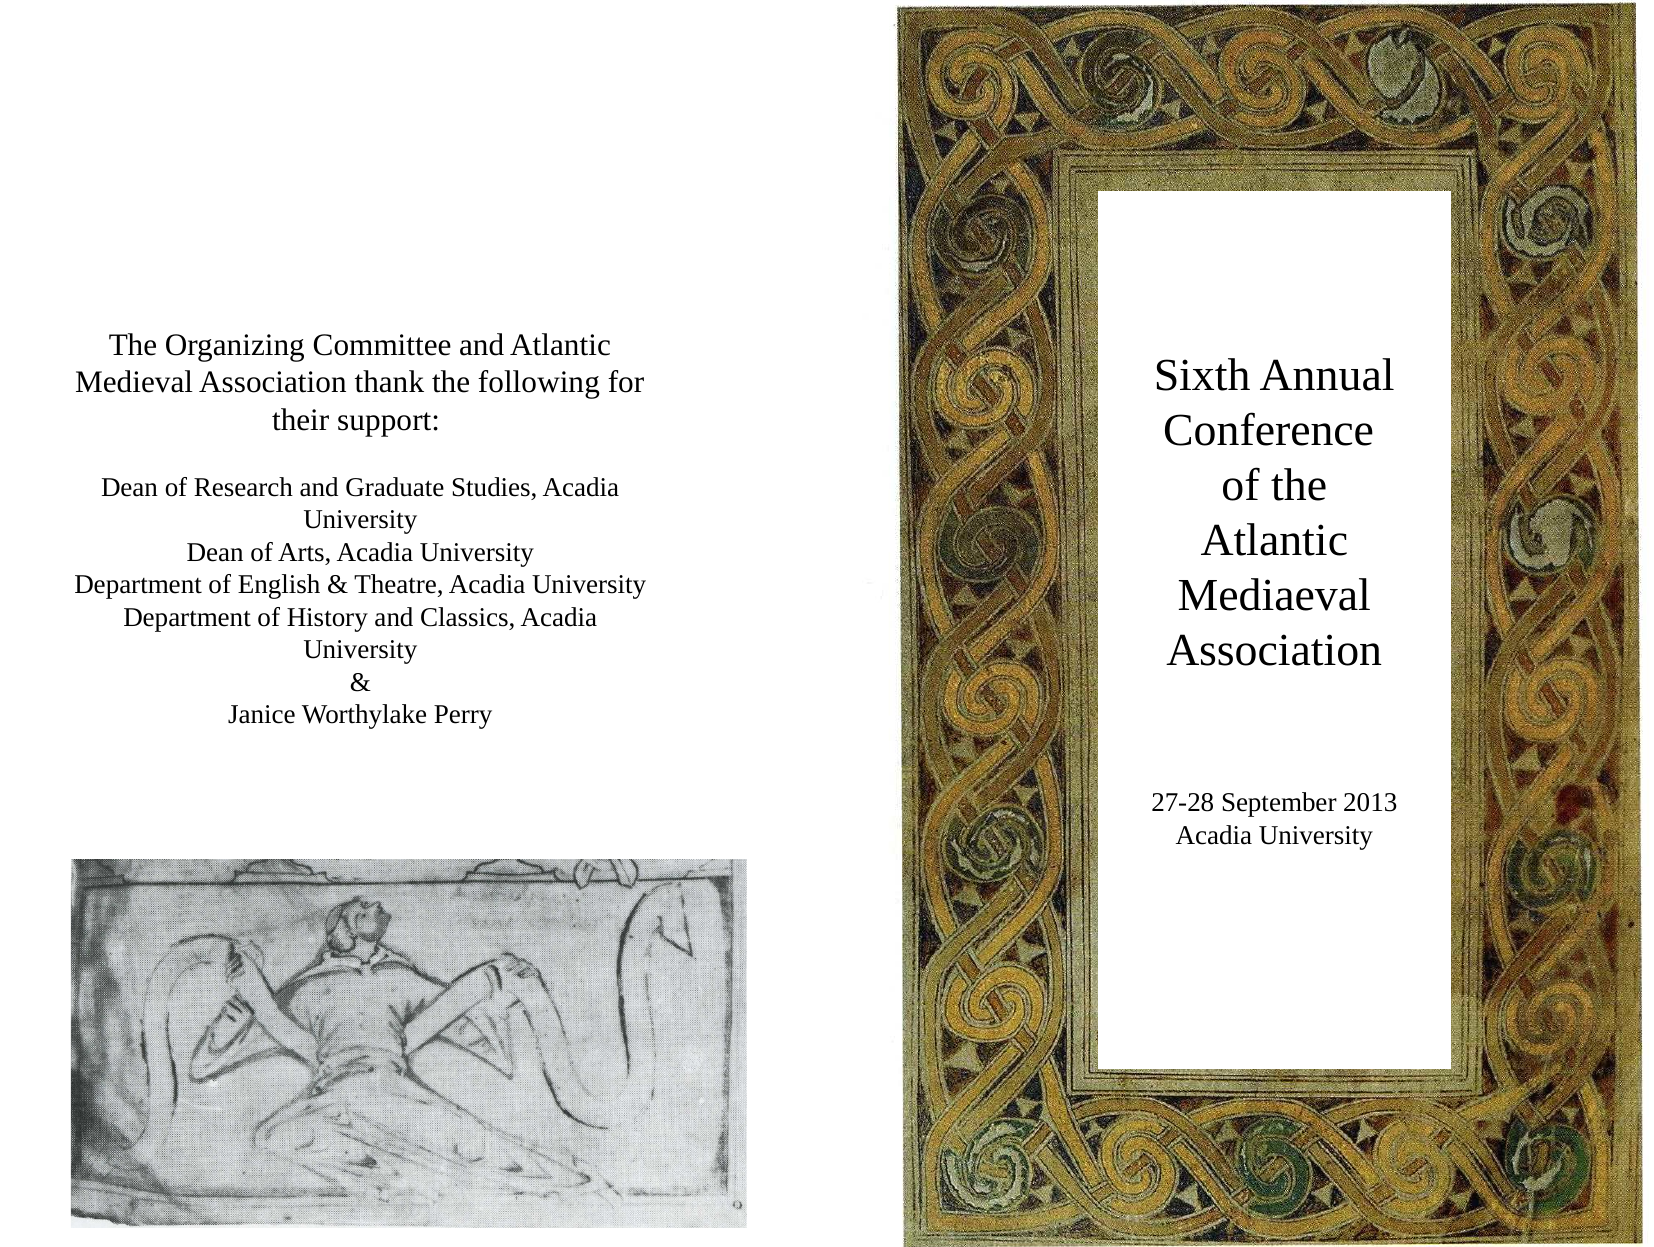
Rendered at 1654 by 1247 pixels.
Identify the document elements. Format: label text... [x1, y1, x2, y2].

text_box The Organizing Committee and Atlantic Medieval Association thank the following for their support: Dean of Research and Graduate Studies, Acadia University Dean of Arts, Acadia University Department of English & Theatre, Acadia University Department of History and Classics, Acadia University & Janice Worthylake Perry [47, 316, 674, 788]
picture [70, 859, 747, 1228]
picture [861, 0, 1654, 1247]
